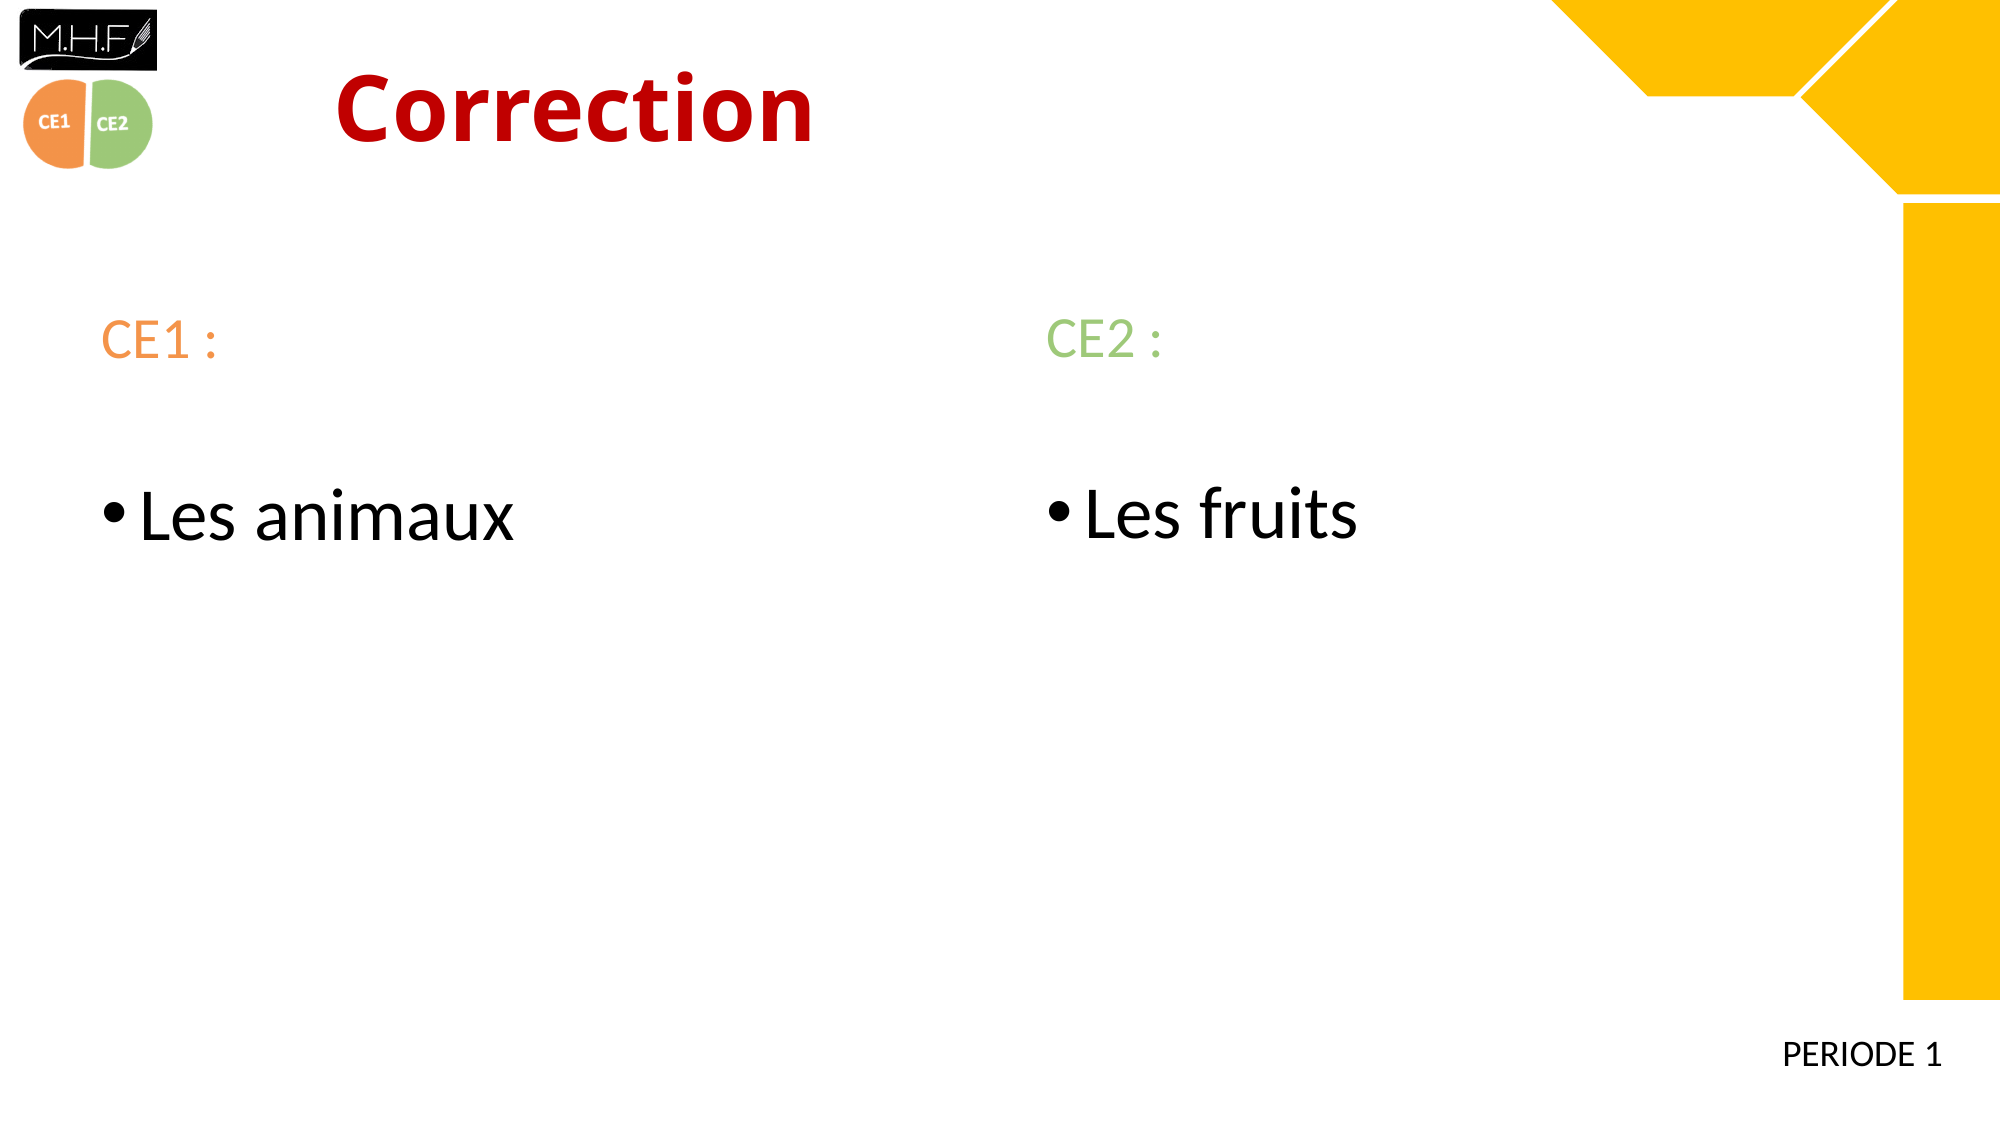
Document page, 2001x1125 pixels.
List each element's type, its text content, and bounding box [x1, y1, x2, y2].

text_box [1549, 0, 1892, 98]
text_box [1902, 202, 2000, 1001]
text_box PERIODE 1 [1362, 1021, 1967, 1125]
title Correction [318, 3, 1865, 221]
list CE1 : Les animaux [86, 300, 897, 1015]
text_box CE2 : Les fruits [1031, 299, 1853, 1014]
text_box [1799, 0, 2000, 196]
picture [1, 7, 177, 207]
